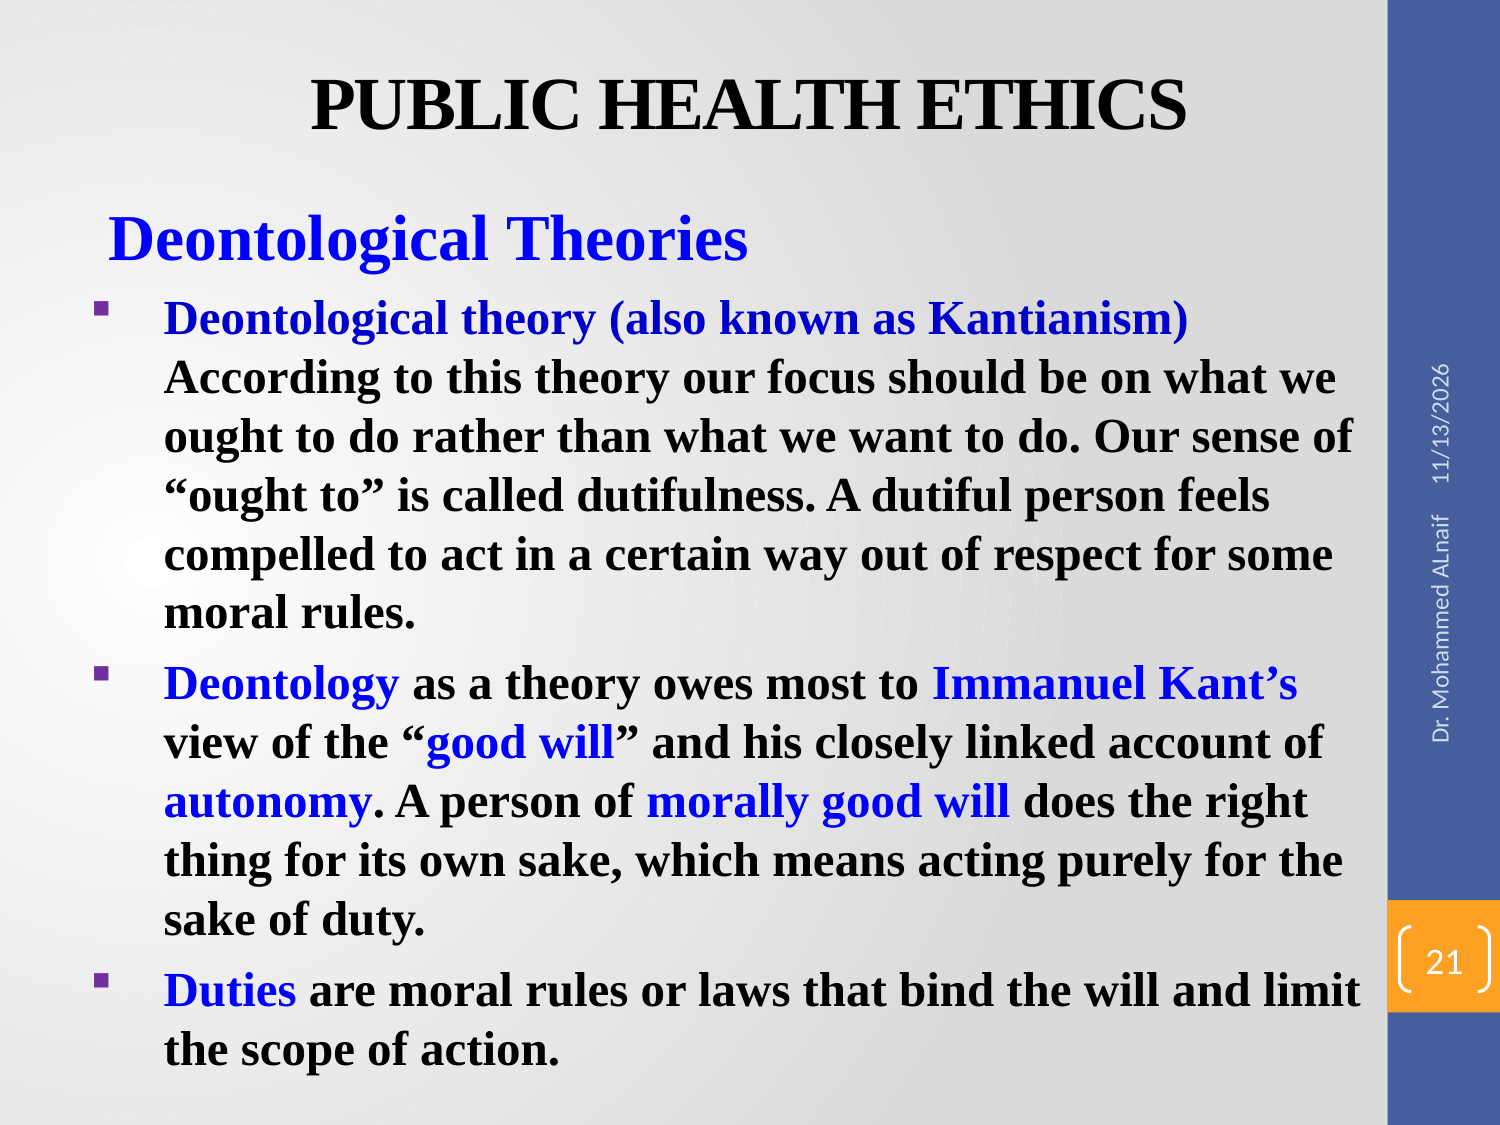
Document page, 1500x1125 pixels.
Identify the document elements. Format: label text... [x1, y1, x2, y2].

title PUBLIC HEALTH ETHICS [75, 37, 1425, 163]
slide_number 21 [1400, 925, 1492, 994]
list Deontological Theories Deontological theory (also known as Kantianism) According to this theory our focus should be on what we ought to do rather than what we want to do. Our sense of “ought to” is called dutifulness. A dutiful person feels compelled to act in a certain way out of respect for some moral rules. Deontology as a theory owes most to Immanuel Kant’s view of the “good will” and his closely linked account of autonomy. A person of morally good will does the right thing for its own sake, which means acting purely for the sake of duty. Duties are moral rules or laws that bind the will and limit the scope of action. [75, 187, 1400, 1088]
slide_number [1408, 100, 1469, 500]
footer Dr. Mohammed ALnaif [1408, 500, 1469, 889]
